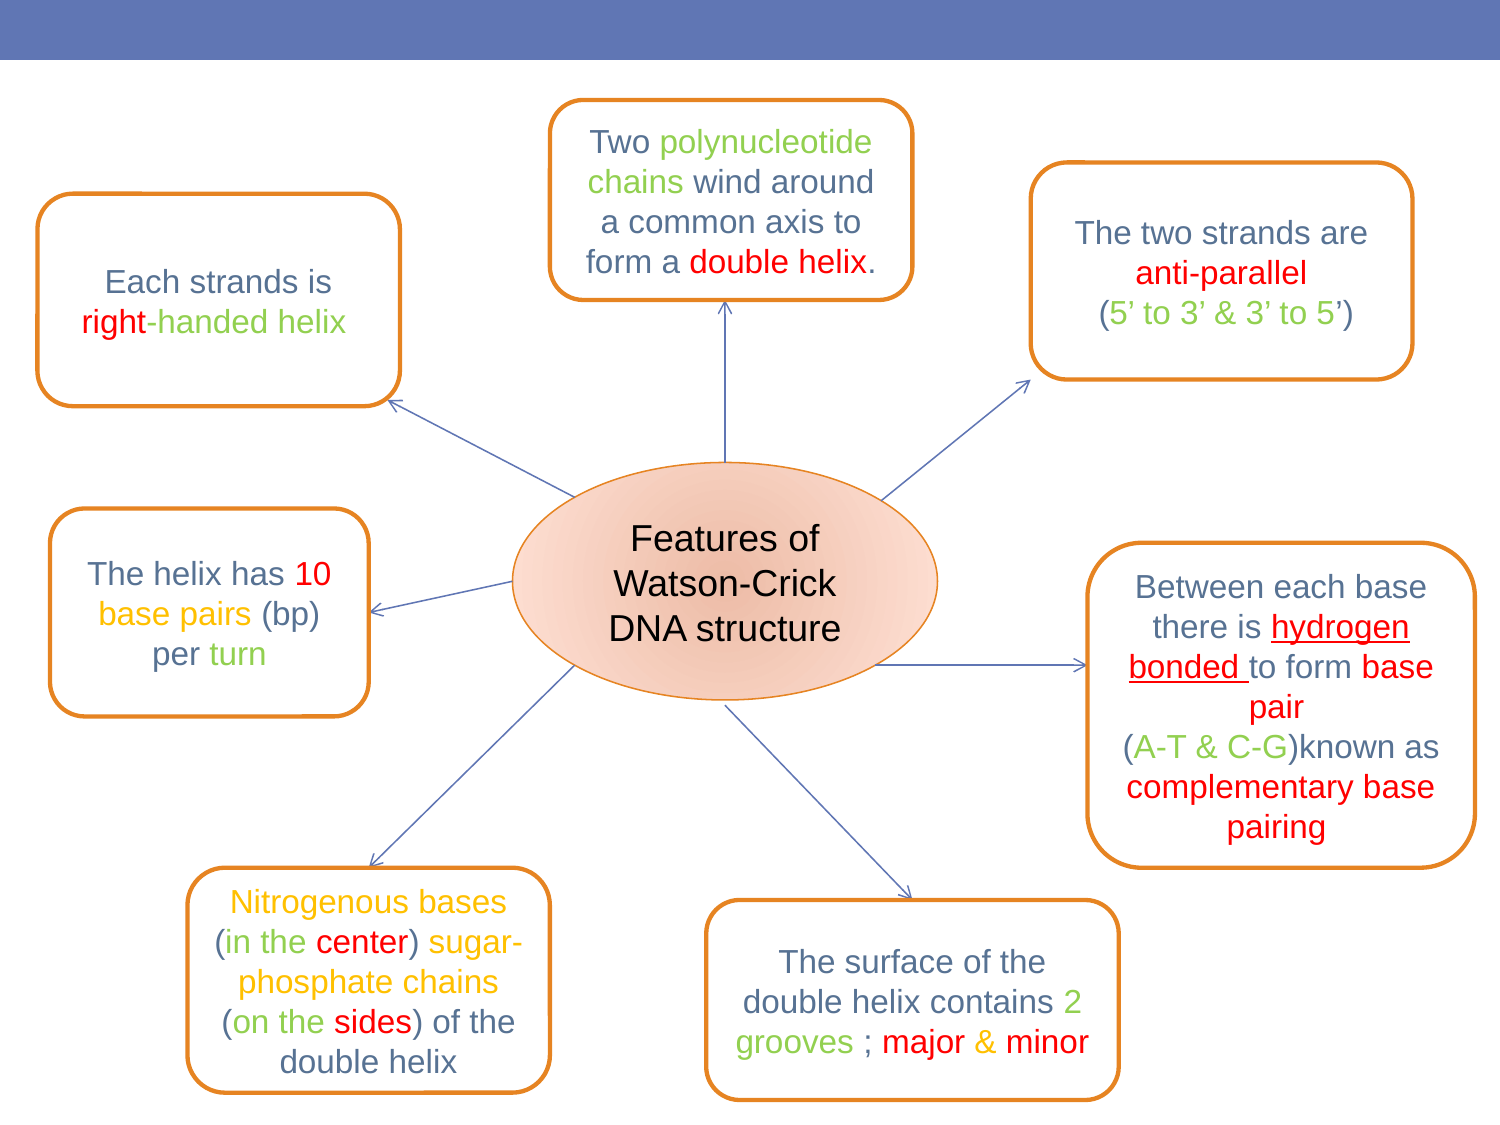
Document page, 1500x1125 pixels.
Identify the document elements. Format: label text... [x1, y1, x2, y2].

text_box Between each base there is hydrogen bonded to form base pair (A-T & C-G)known as complementary base pairing [1085, 540, 1478, 870]
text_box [880, 379, 1031, 502]
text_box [368, 664, 575, 868]
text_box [368, 581, 513, 613]
text_box Two polynucleotide chains wind around a common axis to form a double helix. [547, 97, 915, 303]
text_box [724, 704, 913, 901]
text_box The two strands are anti-parallel (5’ to 3’ & 3’ to 5’) [1028, 160, 1415, 382]
text_box Features of Watson-Crick DNA structure [511, 461, 939, 701]
text_box The helix has 10 base pairs (bp) per turn [47, 506, 371, 719]
text_box Each strands is right-handed helix [35, 191, 403, 409]
text_box The surface of the double helix contains 2 grooves ; major & minor [704, 897, 1121, 1103]
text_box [387, 399, 575, 498]
text_box Nitrogenous bases (in the center) sugar-phosphate chains (on the sides) of the double helix [185, 865, 553, 1095]
